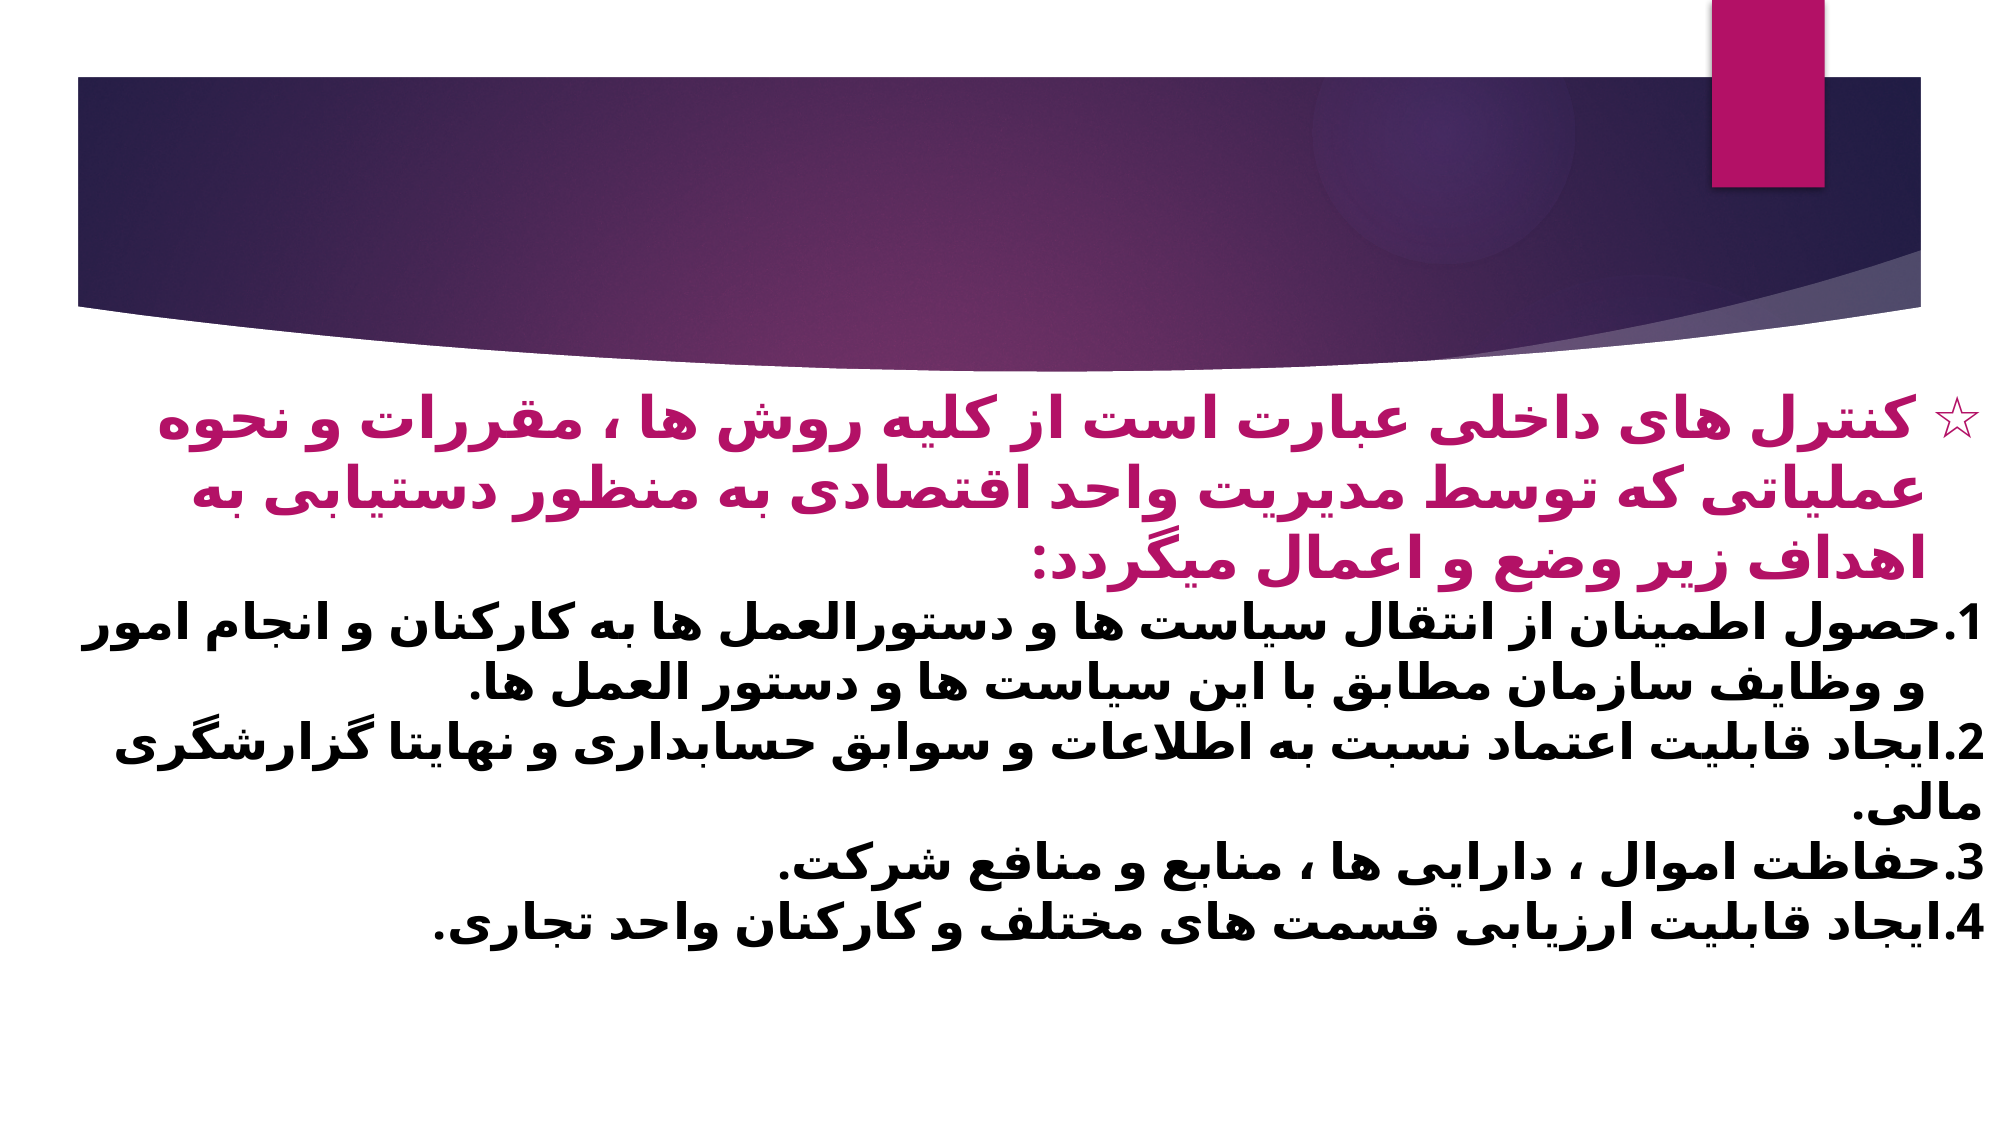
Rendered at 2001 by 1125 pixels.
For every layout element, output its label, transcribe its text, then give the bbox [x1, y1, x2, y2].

list ☆ کنترل های داخلی عبارت است از کلیه روش ها ، مقررات و نحوه عملیاتی که توسط مدیریت واحد اقتصادی به منظور دستیابی به اهداف زیر وضع و اعمال میگردد: 1.حصول اطمینان از انتقال سیاست ها و دستورالعمل ها به کارکنان و انجام امور و وظایف سازمان مطابق با این سیاست ها و دستور العمل ها. 2.ایجاد قابلیت اعتماد نسبت به اطلاعات و سوابق حسابداری و نهایتا گزارشگری مالی. 3.حفاظت اموال ، دارایی ها ، منابع و منافع شرکت. 4.ایجاد قابلیت ارزیابی قسمت های مختلف و کارکنان واحد تجاری. [42, 605, 2000, 794]
